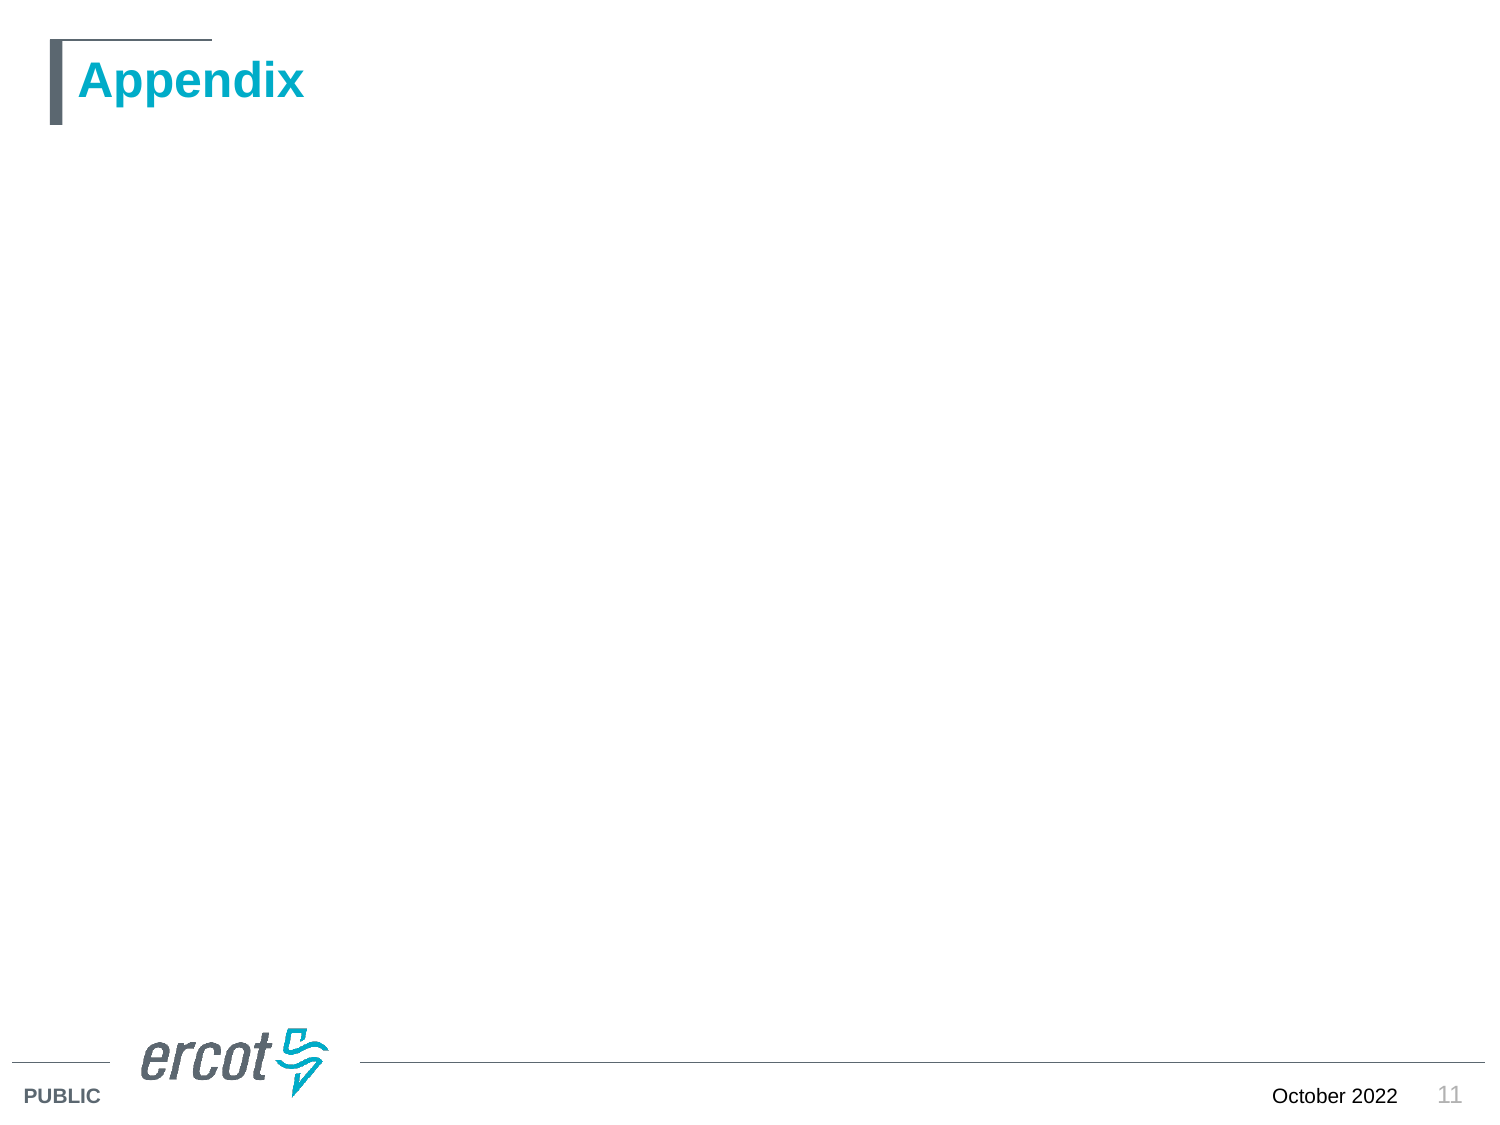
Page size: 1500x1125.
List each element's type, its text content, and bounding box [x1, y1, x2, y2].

slide_number 11 [1412, 1076, 1488, 1112]
title Appendix [62, 39, 563, 125]
picture [137, 1024, 332, 1100]
